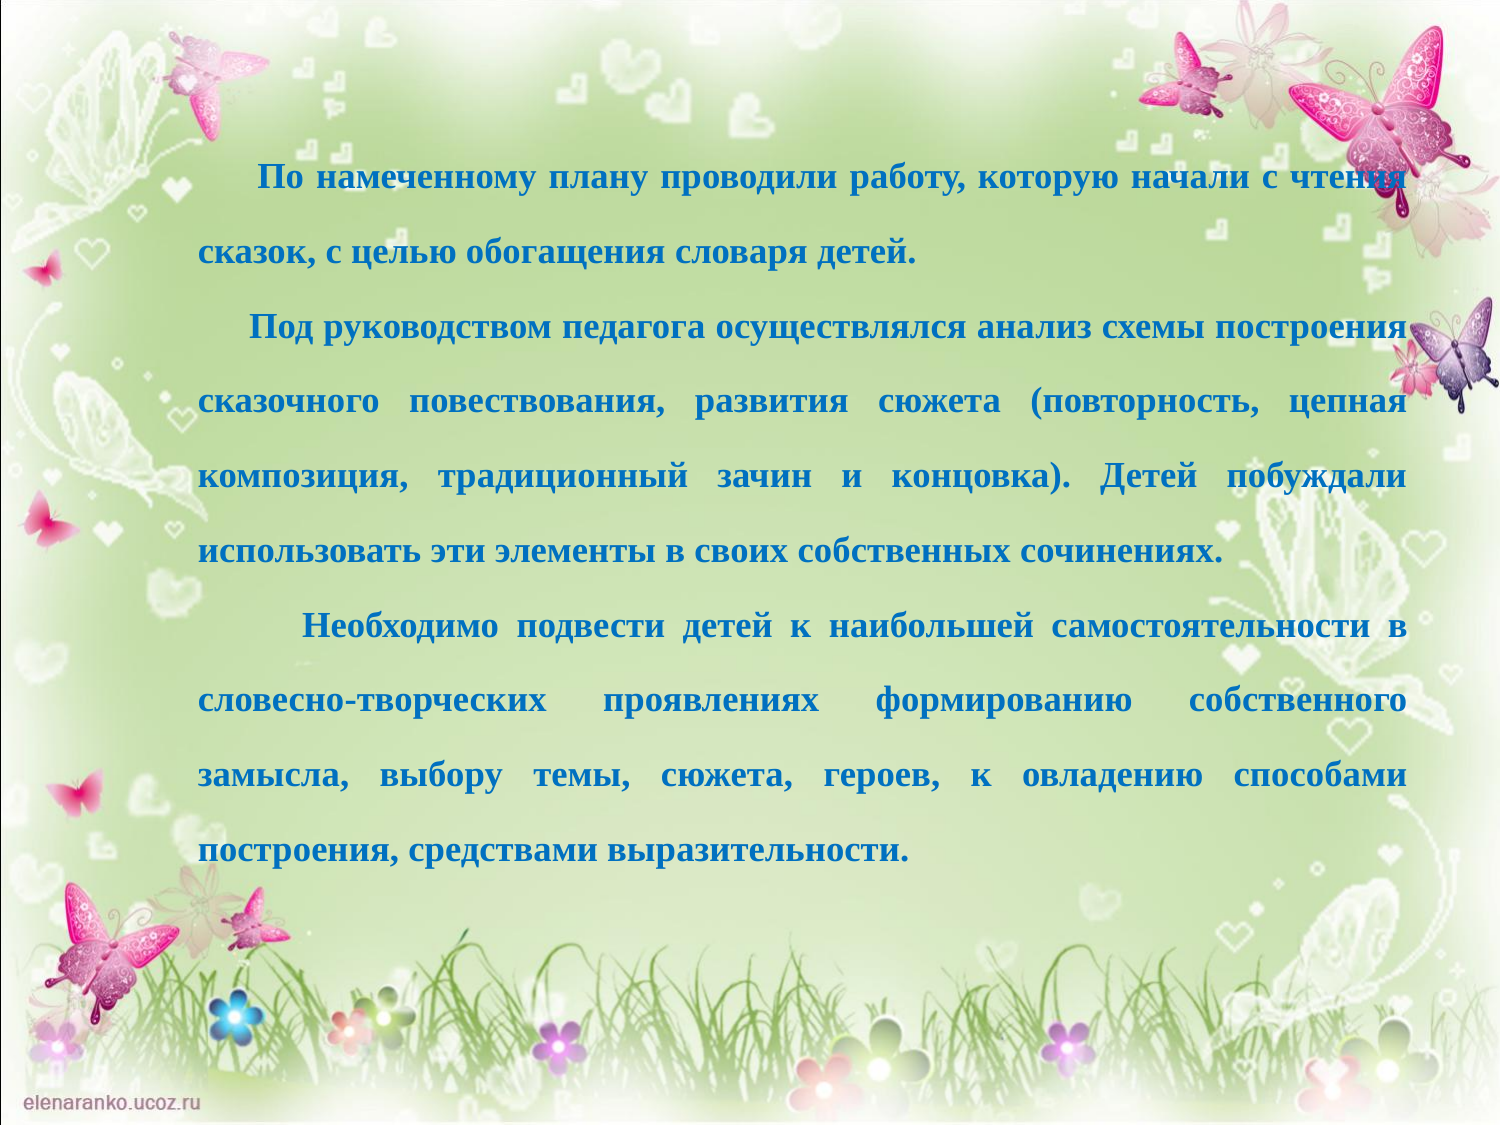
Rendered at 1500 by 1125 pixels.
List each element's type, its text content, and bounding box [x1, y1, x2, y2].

list По намеченному плану проводили работу, которую начали с чтения сказок, с целью обогащения словаря детей. Под руководством педагога осуществлялся анализ схемы построения сказочного повествования, развития сюжета (повторность, цепная композиция, традиционный зачин и концовка). Детей побуждали использовать эти элементы в своих собственных сочинениях. Необходимо подвести детей к наибольшей самостоятельности в словесно-творческих проявлениях формированию собственного замысла, выбору темы, сюжета, героев, к овладению способами построения, средствами выразительности. [183, 113, 1424, 941]
picture [0, 0, 1500, 1125]
